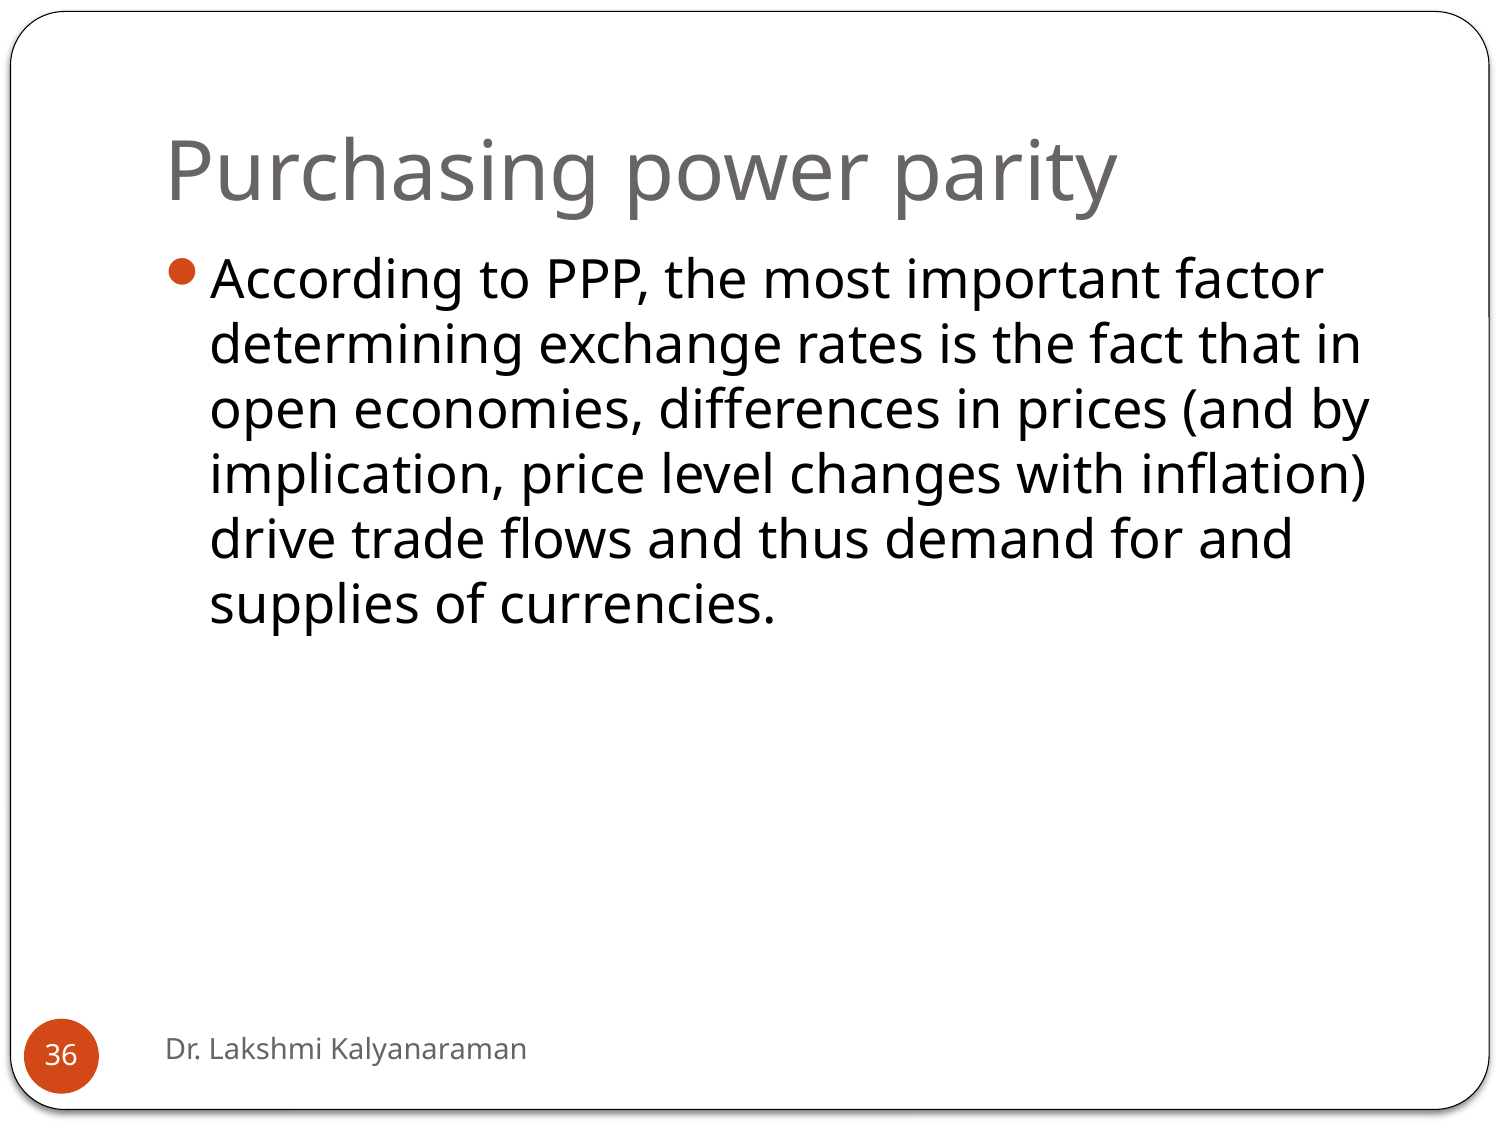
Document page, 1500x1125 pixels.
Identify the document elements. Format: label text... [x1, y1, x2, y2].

slide_number 36 [23, 1018, 99, 1094]
title Purchasing power parity [150, 45, 1425, 233]
list According to PPP, the most important factor determining exchange rates is the fact that in open economies, differences in prices (and by implication, price level changes with inflation) drive trade flows and thus demand for and supplies of currencies. [150, 237, 1425, 988]
footer Dr. Lakshmi Kalyanaraman [150, 1012, 800, 1088]
